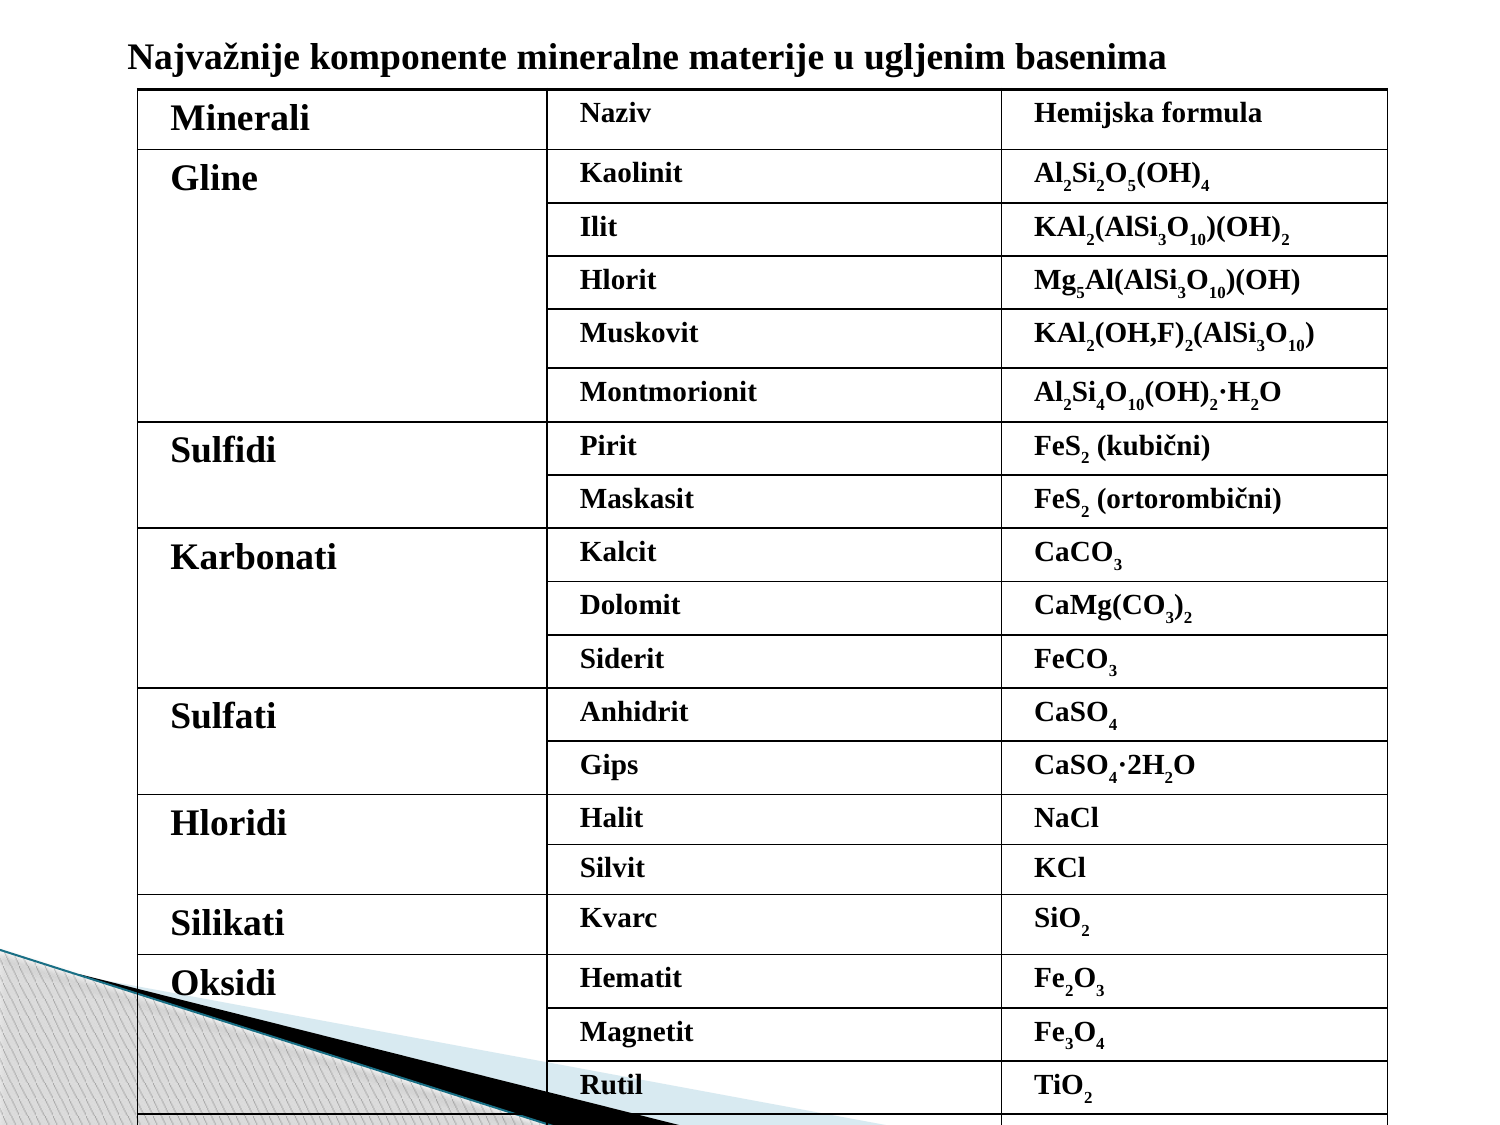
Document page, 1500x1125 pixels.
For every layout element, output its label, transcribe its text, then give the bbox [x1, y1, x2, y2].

table_cell Kaolinit [548, 150, 1001, 202]
table_cell Rutil [548, 1062, 1001, 1113]
table_cell Al2Si4O10(OH)2·H2O [1002, 369, 1387, 421]
table_cell Gline [138, 150, 546, 421]
table_cell Fe3O4 [1002, 1009, 1387, 1060]
table_cell Mg5Al(AlSi3O10)(OH) [1002, 257, 1387, 308]
text_box Najvažnije komponente mineralne materije u ugljenim basenima [112, 24, 1438, 85]
table_cell CaSO4·2H2O [1002, 742, 1387, 794]
table_cell FeS2 (ortorombični) [1002, 476, 1387, 527]
table_cell Siderit [548, 636, 1001, 687]
table_cell Pirit [548, 423, 1001, 474]
table_cell CaMg(CO3)2 [1002, 582, 1387, 634]
table_cell CaSO4 [1002, 689, 1387, 740]
table_cell Halit [548, 795, 1001, 844]
table_cell Oksidi [138, 955, 546, 1113]
table_cell Maskasit [548, 476, 1001, 527]
table_cell Ca5(PO4)3(F,Cl,OH) [1002, 1115, 1387, 1125]
table_cell TiO2 [1002, 1062, 1387, 1113]
table_cell Gips [548, 742, 1001, 794]
table_cell FeS2 (kubični) [1002, 423, 1387, 474]
table_cell Muskovit [548, 310, 1001, 367]
table_cell Kalcit [548, 529, 1001, 581]
table_cell KAl2(AlSi3O10)(OH)2 [1002, 204, 1387, 255]
table_cell 38,80 [0, 953, 137, 998]
table_cell Kvarc [548, 895, 1001, 954]
table_cell CaCO3 [1002, 529, 1387, 581]
table_cell Fe2O3 [1002, 955, 1387, 1007]
table_cell Hematit [548, 955, 1001, 1007]
table_cell Al2Si2O5(OH)4 [1002, 150, 1387, 202]
table_header Naziv [548, 91, 1001, 149]
table_cell FeCO3 [1002, 636, 1387, 687]
table_cell Silikati [138, 895, 546, 954]
table_header Minerali [138, 91, 546, 149]
table_cell Magnetit [548, 1009, 1001, 1060]
table_cell Silvit [548, 845, 1001, 894]
table_cell Apatit [548, 1115, 1001, 1125]
table_cell NaCl [1002, 795, 1387, 844]
table_header Hemijska formula [1002, 91, 1387, 149]
table_cell KCl [1002, 845, 1387, 894]
table_cell Dolomit [548, 582, 1001, 634]
table_cell Hlorit [548, 257, 1001, 308]
table_cell Ilit [548, 204, 1001, 255]
table_cell Hloridi [138, 795, 546, 894]
table_cell Sulfidi [138, 423, 546, 527]
table_cell Sulfati [138, 689, 546, 794]
table_cell Anhidrit [548, 689, 1001, 740]
table_cell Montmorionit [548, 369, 1001, 421]
table_cell KAl2(OH,F)2(AlSi3O10) [1002, 310, 1387, 367]
table_cell SiO2 [1002, 895, 1387, 954]
table_cell Fosfati [138, 1115, 546, 1125]
table_cell Karbonati [138, 529, 546, 687]
